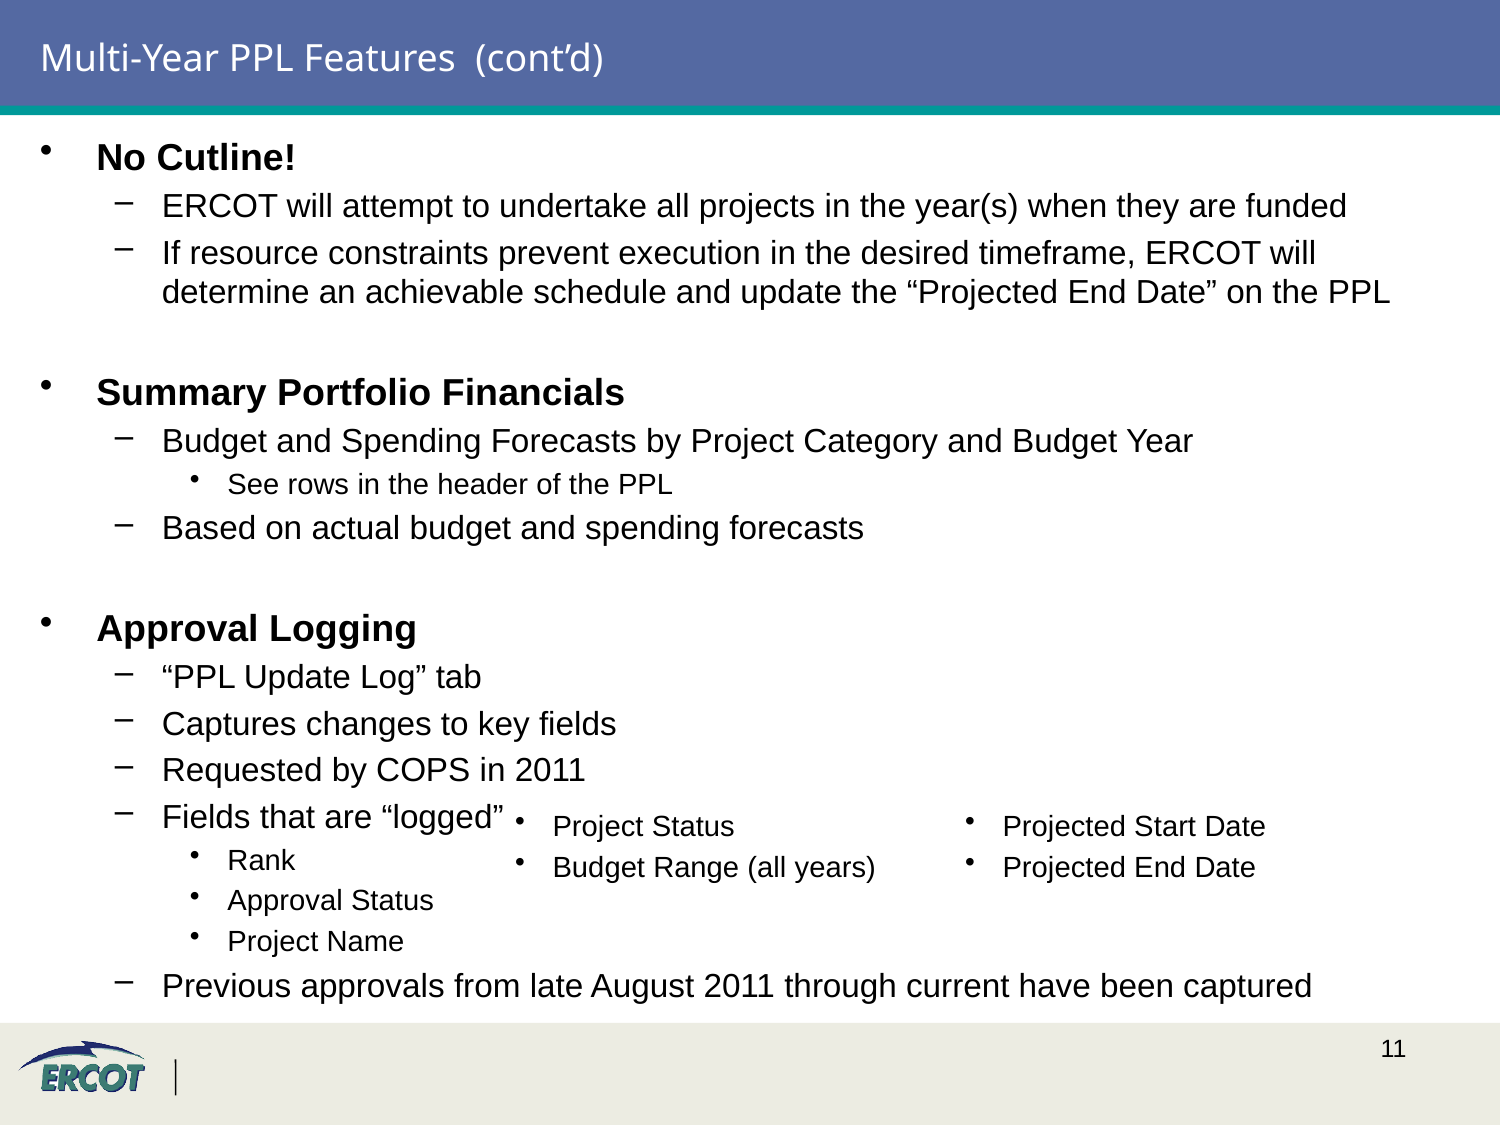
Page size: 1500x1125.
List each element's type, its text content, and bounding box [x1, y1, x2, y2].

title Multi-Year PPL Features (cont’d) [24, 0, 1313, 113]
text_box Projected Start Date Projected End Date [800, 800, 1300, 913]
text_box Project Status Budget Range (all years) [350, 800, 800, 913]
picture [10, 1031, 151, 1111]
list No Cutline! ERCOT will attempt to undertake all projects in the year(s) when they are funded If resource constraints prevent execution in the desired timeframe, ERCOT will determine an achievable schedule and update the “Projected End Date” on the PPL Summary Portfolio Financials Budget and Spending Forecasts by Project Category and Budget Year See rows in the header of the PPL Based on actual budget and spending forecasts Approval Logging “PPL Update Log” tab Captures changes to key fields Requested by COPS in 2011 Fields that are “logged” Rank Approval Status Project Name Previous approvals from late August 2011 through current have been captured [24, 124, 1476, 1013]
